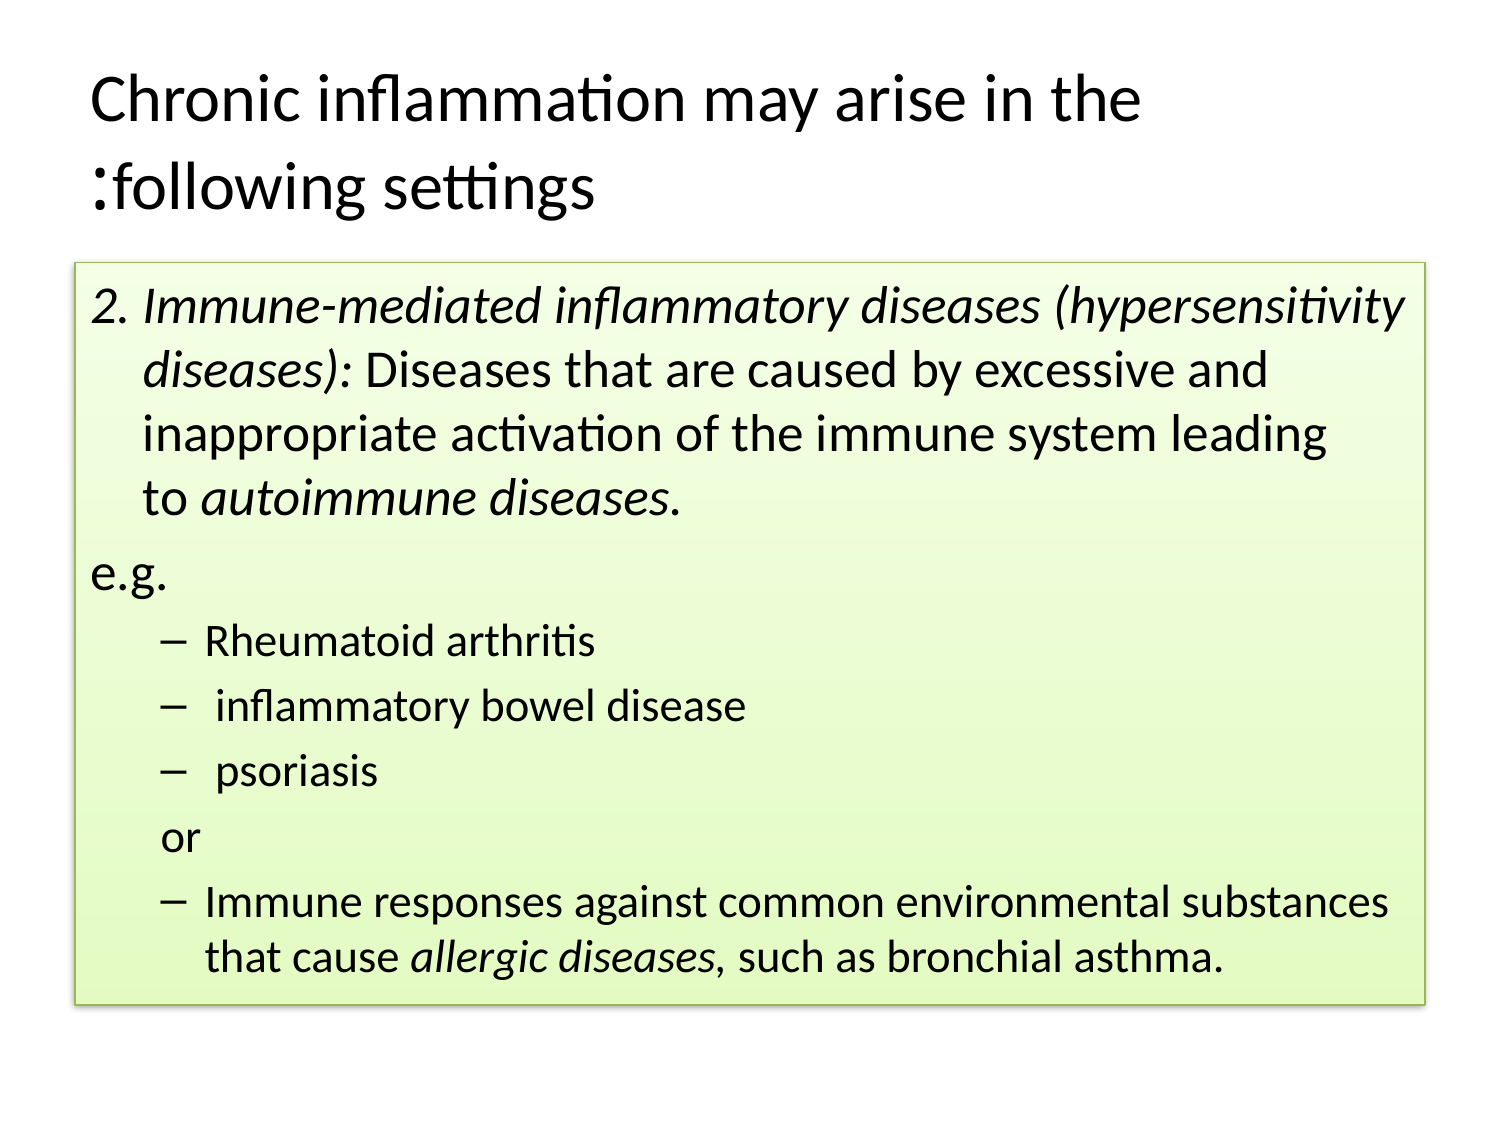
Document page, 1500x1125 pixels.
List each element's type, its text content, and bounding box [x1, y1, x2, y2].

list 2. Immune-mediated inflammatory diseases (hypersensitivity diseases): Diseases that are caused by excessive and inappropriate activation of the immune system leading to autoimmune diseases. e.g. Rheumatoid arthritis inflammatory bowel disease psoriasis or Immune responses against common environmental substances that cause allergic diseases, such as bronchial asthma. [74, 262, 1426, 1006]
title Chronic inflammation may arise in the following settings: [75, 45, 1425, 233]
